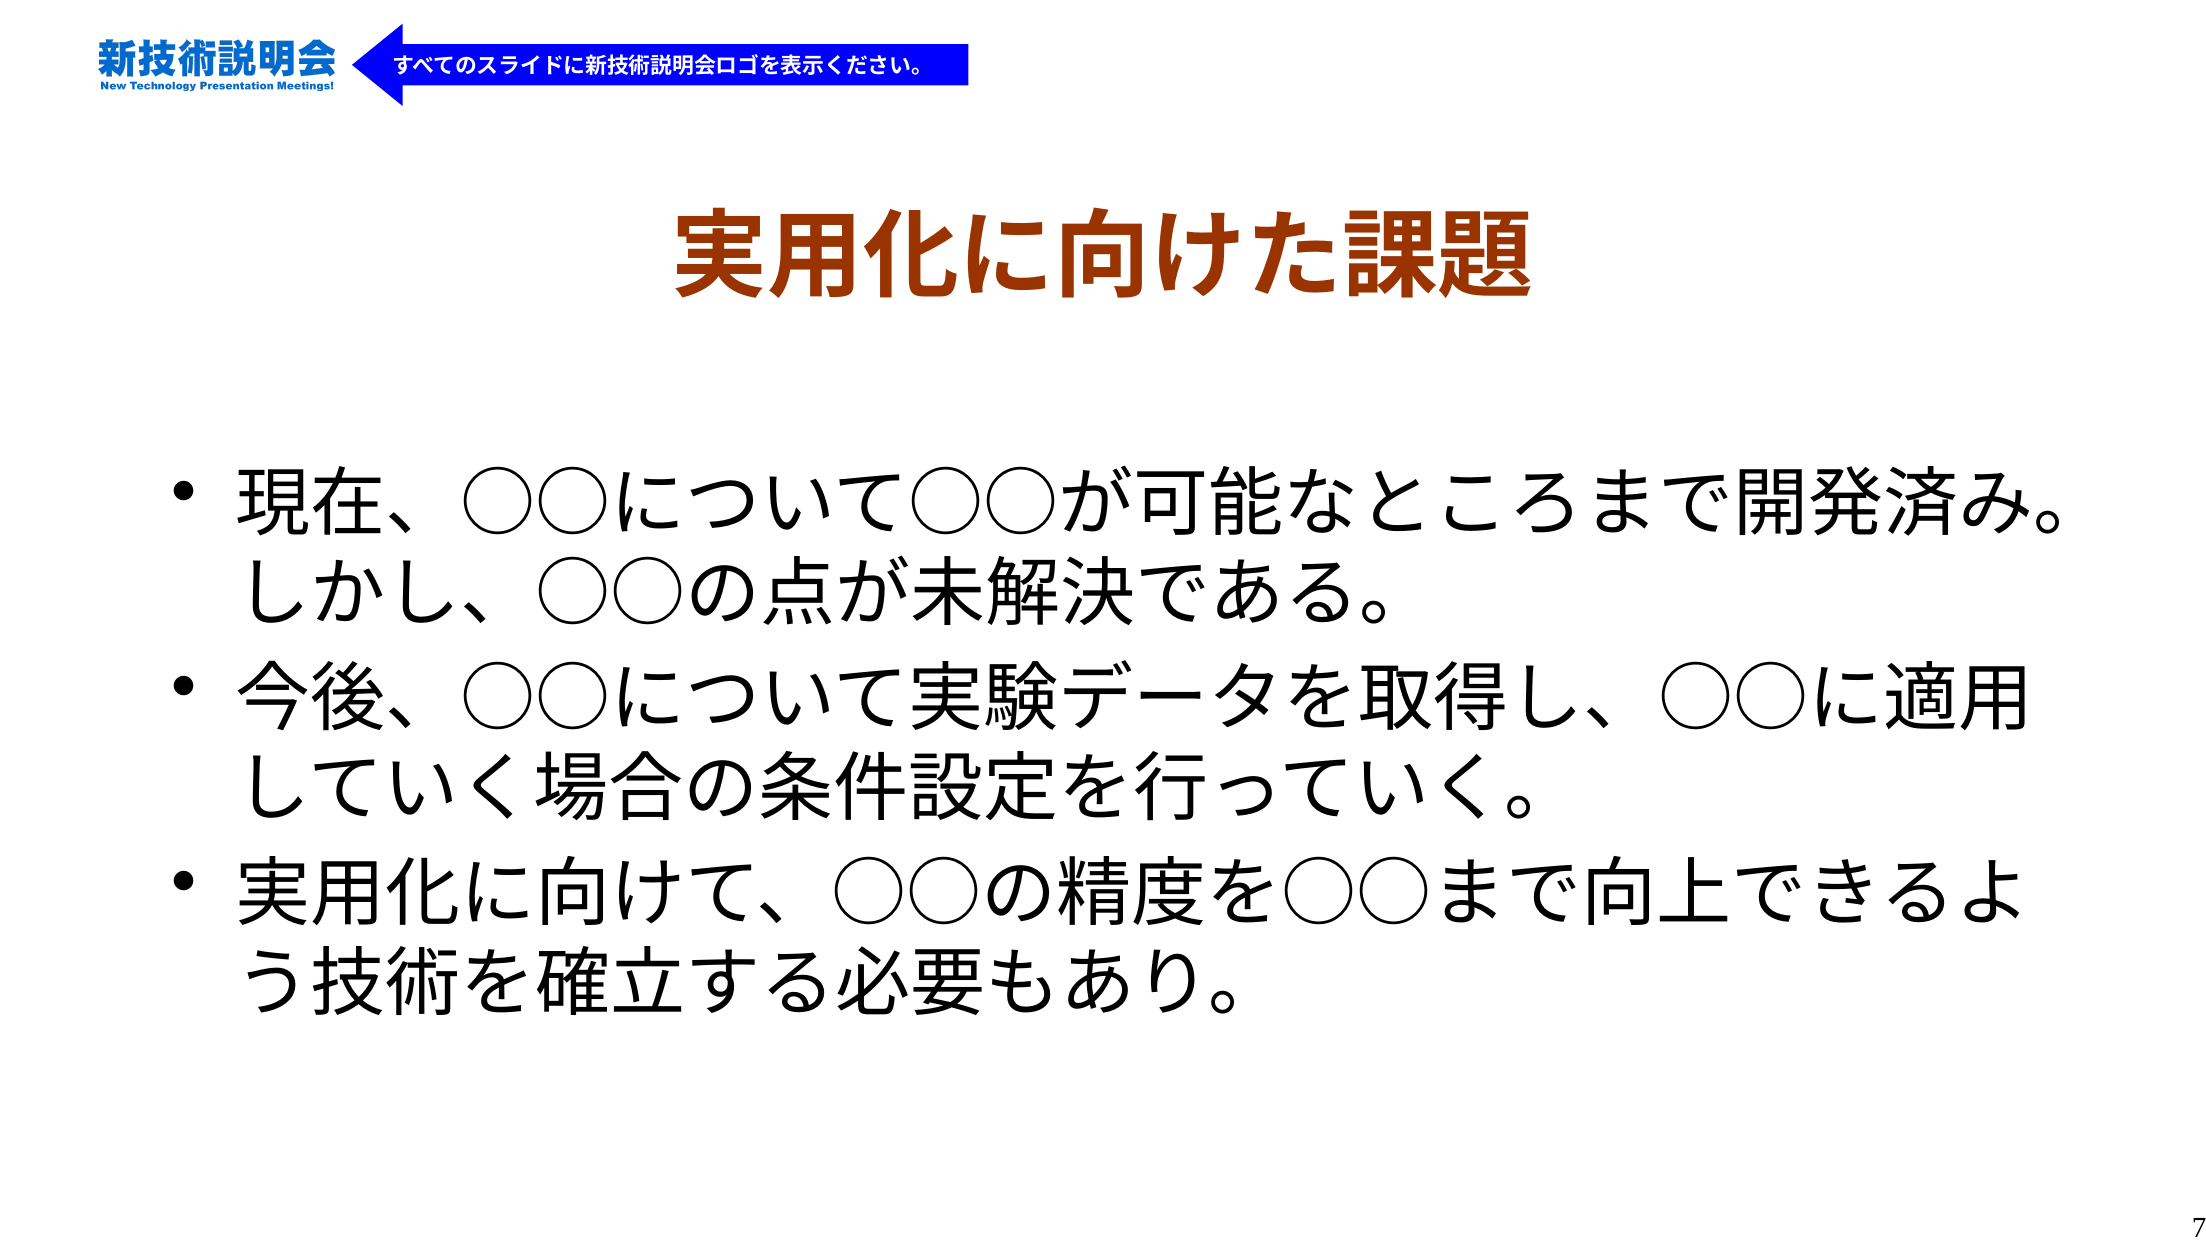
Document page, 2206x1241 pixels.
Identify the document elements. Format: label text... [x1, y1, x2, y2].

picture [97, 38, 335, 92]
text_box すべてのスライドに新技術説明会ロゴを表示ください。 [349, 21, 971, 108]
title 実用化に向けた課題 [313, 157, 1892, 345]
list 現在、○○について○○が可能なところまで開発済み。しかし、○○の点が未解決である。 今後、○○について実験データを取得し、○○に適用していく場合の条件設定を行っていく。 実用化に向けて、○○の精度を○○まで向上できるよう技術を確立する必要もあり。 [154, 446, 2105, 1241]
